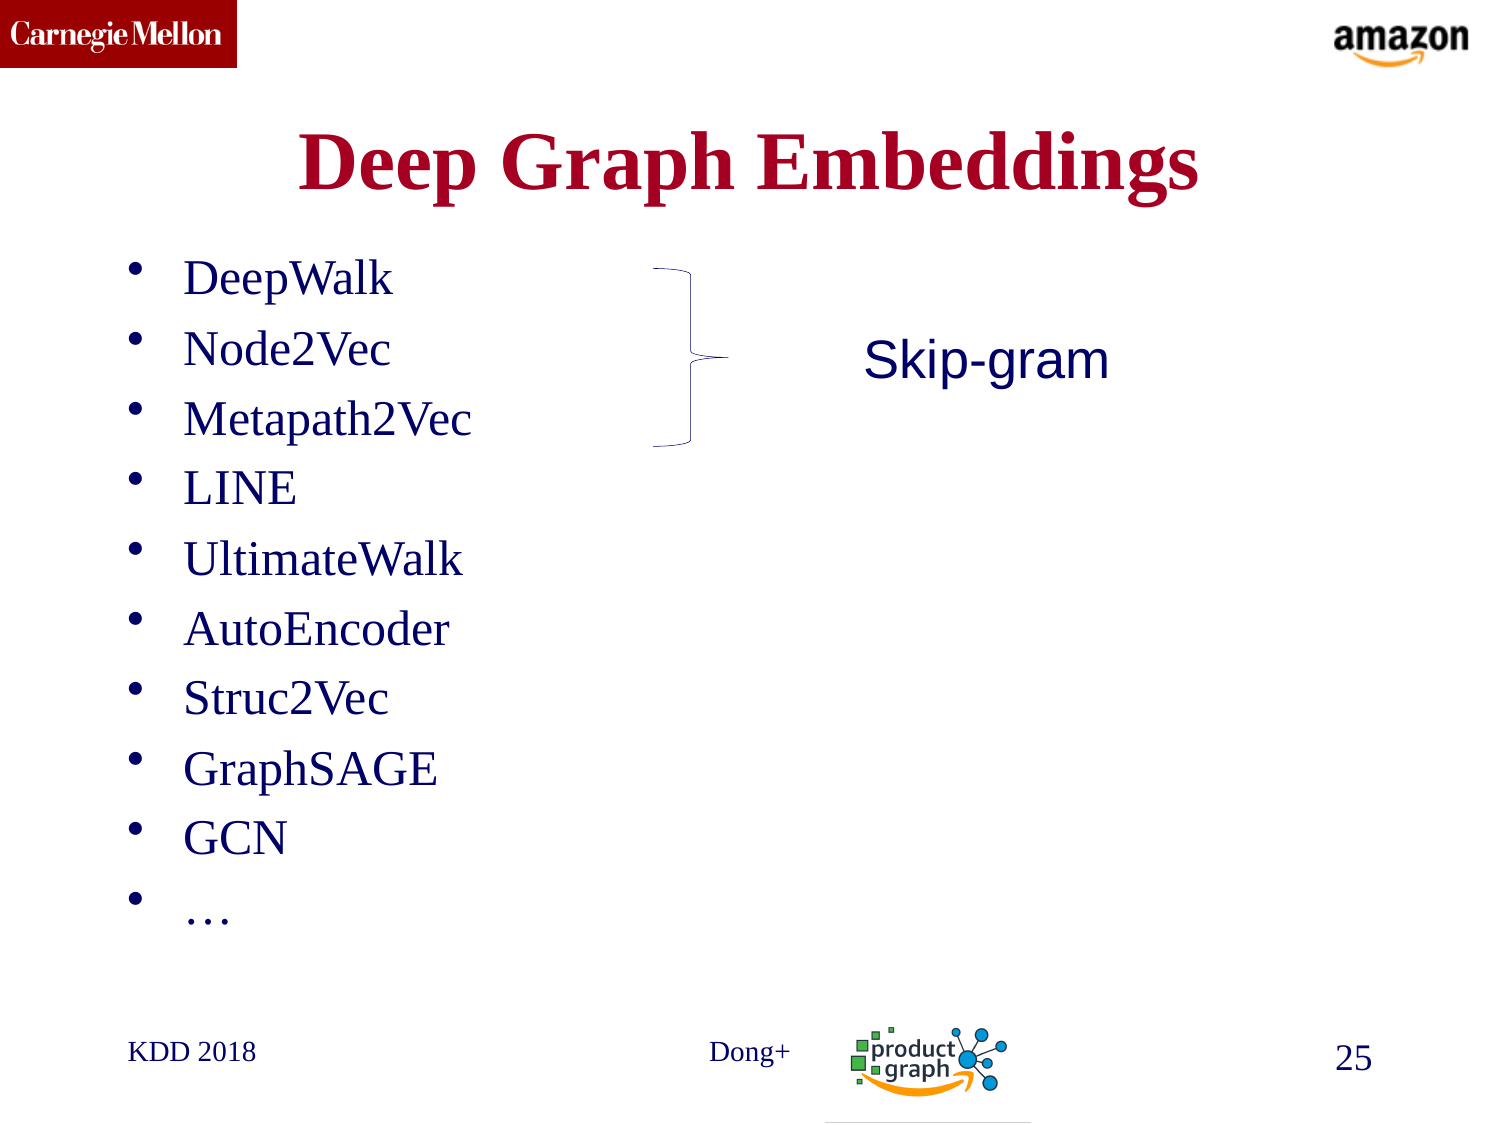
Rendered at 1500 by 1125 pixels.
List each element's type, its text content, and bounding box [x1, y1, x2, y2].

slide_number 25 [1074, 1024, 1388, 1101]
title Deep Graph Embeddings [112, 99, 1388, 213]
picture [1322, 4, 1484, 88]
slide_number KDD 2018 [112, 1024, 426, 1101]
picture [0, 0, 237, 68]
list DeepWalk Node2Vec Metapath2Vec LINE UltimateWalk AutoEncoder Struc2Vec GraphSAGE GCN … [112, 237, 1388, 1001]
text_box [653, 268, 729, 447]
footer Dong+ [512, 1024, 988, 1101]
text_box Skip-gram [848, 317, 1127, 397]
